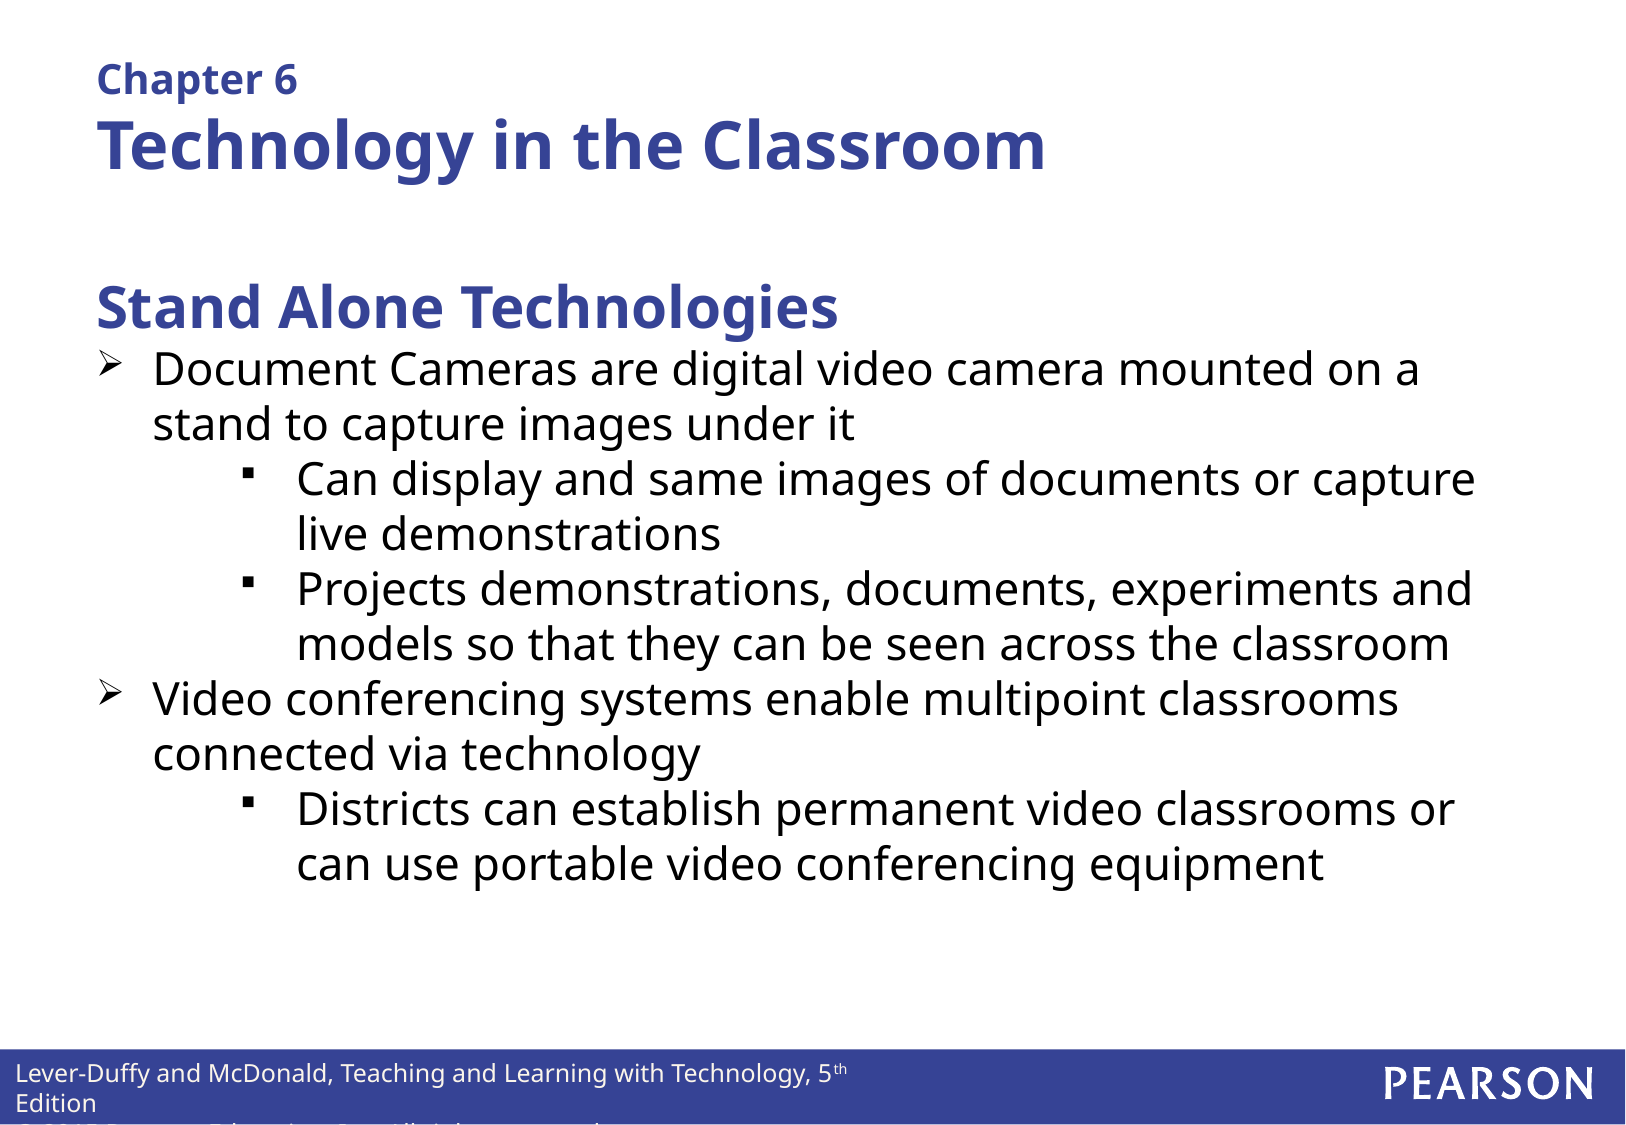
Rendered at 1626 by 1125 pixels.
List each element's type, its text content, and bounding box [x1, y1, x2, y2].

title Chapter 6 Technology in the Classroom [81, 45, 1544, 233]
list Stand Alone Technologies Document Cameras are digital video camera mounted on a stand to capture images under it Can display and same images of documents or capture live demonstrations Projects demonstrations, documents, experiments and models so that they can be seen across the classroom Video conferencing systems enable multipoint classrooms connected via technology Districts can establish permanent video classrooms or can use portable video conferencing equipment [81, 262, 1544, 1005]
